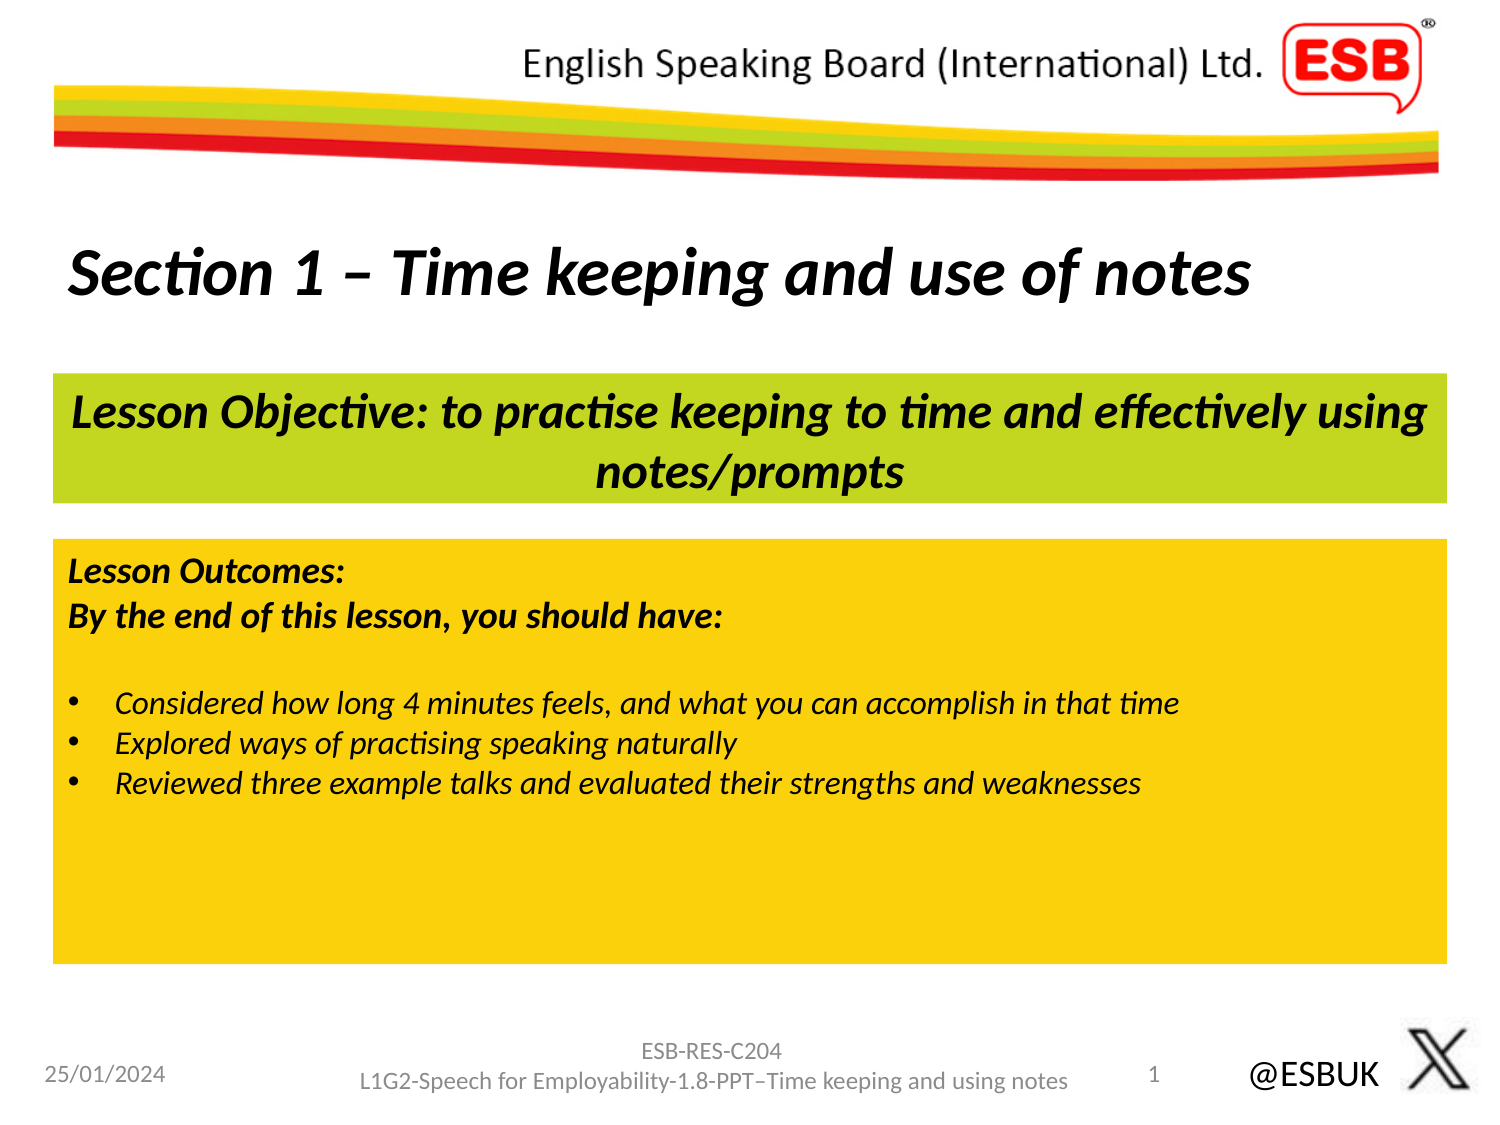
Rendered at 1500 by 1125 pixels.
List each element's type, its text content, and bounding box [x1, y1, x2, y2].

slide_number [29, 1042, 336, 1103]
text_box Lesson Outcomes: By the end of this lesson, you should have: Considered how long 4 minutes feels, and what you can accomplish in that time Explored ways of practising speaking naturally Reviewed three example talks and evaluated their strengths and weaknesses [52, 538, 1448, 965]
text_box Lesson Objective: to practise keeping to time and effectively using notes/prompts [52, 372, 1448, 504]
picture [0, 0, 1500, 189]
footer ESB-RES-C204 L1G2-Speech for Employability-1.8-PPT–Time keeping and using notes [336, 1017, 1094, 1112]
slide_number 1 [930, 1042, 1176, 1103]
picture [1400, 1017, 1482, 1102]
text_box Section 1 – Time keeping and use of notes [53, 208, 1347, 338]
